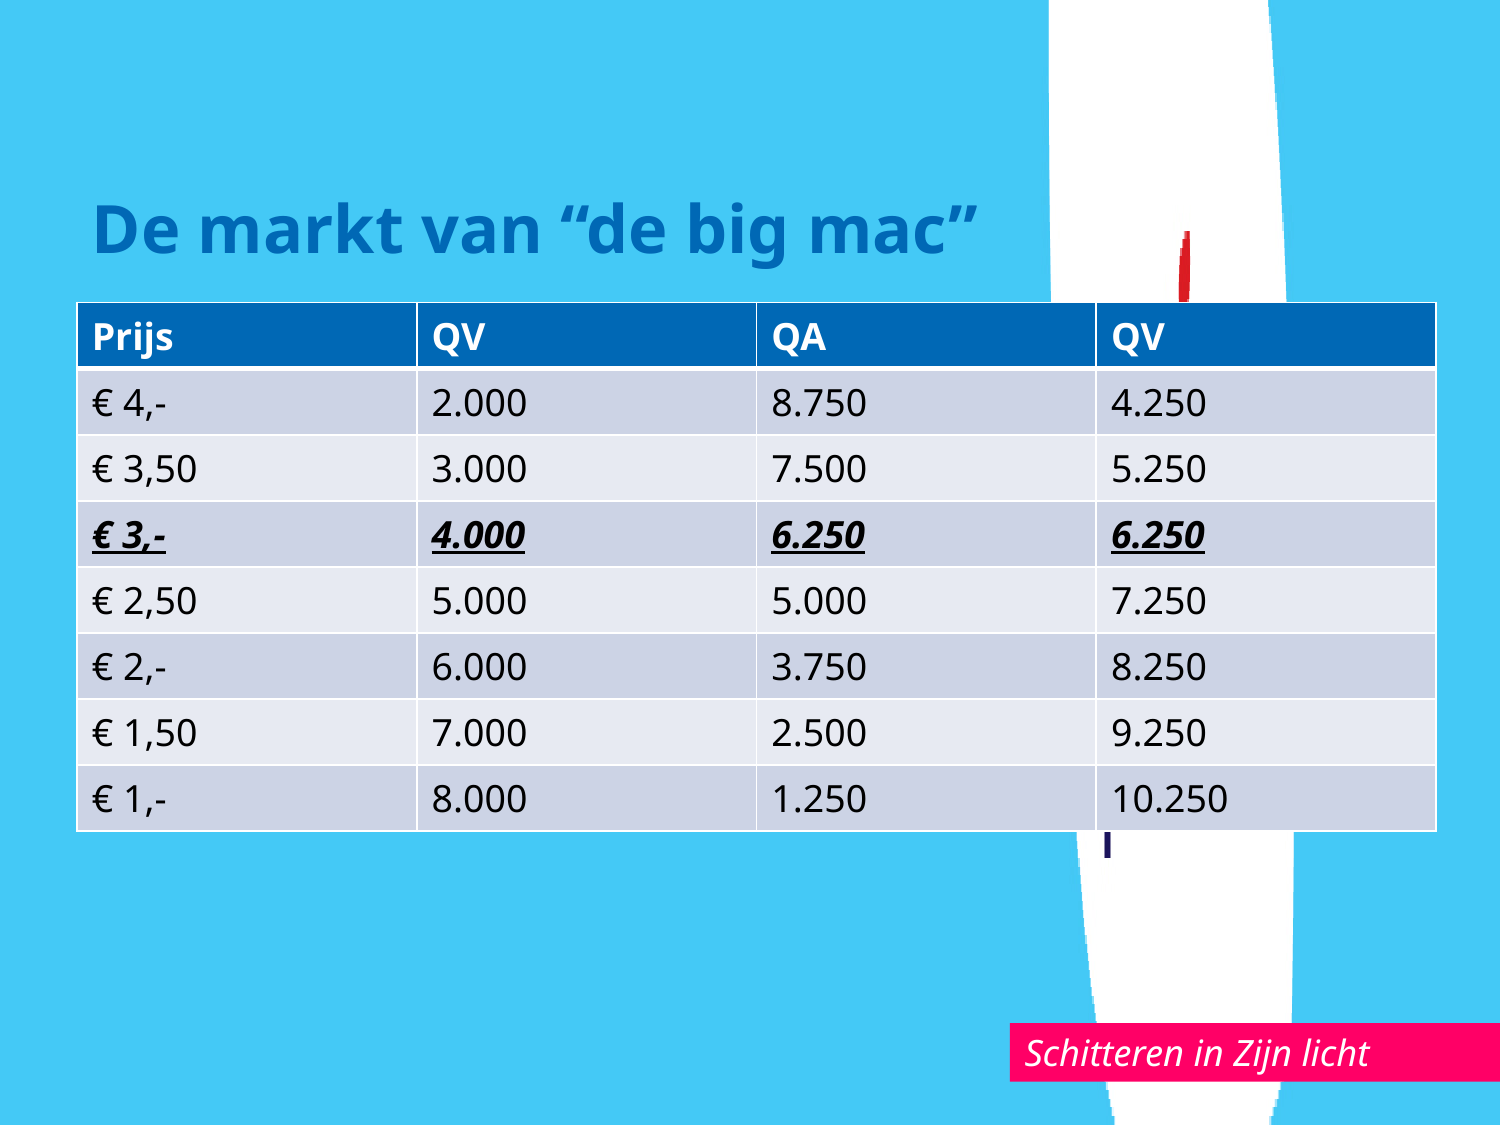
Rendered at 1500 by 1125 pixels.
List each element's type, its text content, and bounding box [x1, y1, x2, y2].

table_cell € 1,- [78, 766, 416, 830]
table_cell 7.500 [757, 436, 1095, 500]
table_cell 4.250 [1097, 371, 1435, 434]
table_cell 2.500 [757, 700, 1095, 764]
table_cell 6.000 [418, 634, 756, 698]
table_header QA [757, 303, 1095, 366]
table_cell 3.000 [418, 436, 756, 500]
table_header QV [1097, 303, 1435, 366]
table_cell 4.000 [418, 502, 756, 566]
table_cell 5.000 [757, 568, 1095, 632]
table_cell 7.000 [418, 700, 756, 764]
table_cell 6.250 [1097, 502, 1435, 566]
table_cell € 2,50 [78, 568, 416, 632]
table_cell 7.250 [1097, 568, 1435, 632]
table_cell € 2,- [78, 634, 416, 698]
table_cell 3.750 [757, 634, 1095, 698]
table_cell 5.250 [1097, 436, 1435, 500]
table_cell 6.250 [757, 502, 1095, 566]
table_header Prijs [78, 303, 416, 366]
table_cell 9.250 [1097, 700, 1435, 764]
table_cell 8.250 [1097, 634, 1435, 698]
table_cell € 1,50 [78, 700, 416, 764]
table_cell 8.750 [757, 371, 1095, 434]
table_cell € 3,50 [78, 436, 416, 500]
table_cell € 3,- [78, 502, 416, 566]
table_cell 10.250 [1097, 766, 1435, 830]
table_cell 8.000 [418, 766, 756, 830]
table_cell 2.000 [418, 371, 756, 434]
table_cell 5.000 [418, 568, 756, 632]
table_header QV [418, 303, 756, 366]
picture [0, 0, 1500, 1125]
table_cell € 4,- [78, 371, 416, 434]
table_cell 1.250 [757, 766, 1095, 830]
title De markt van “de big mac” [76, 150, 1437, 302]
